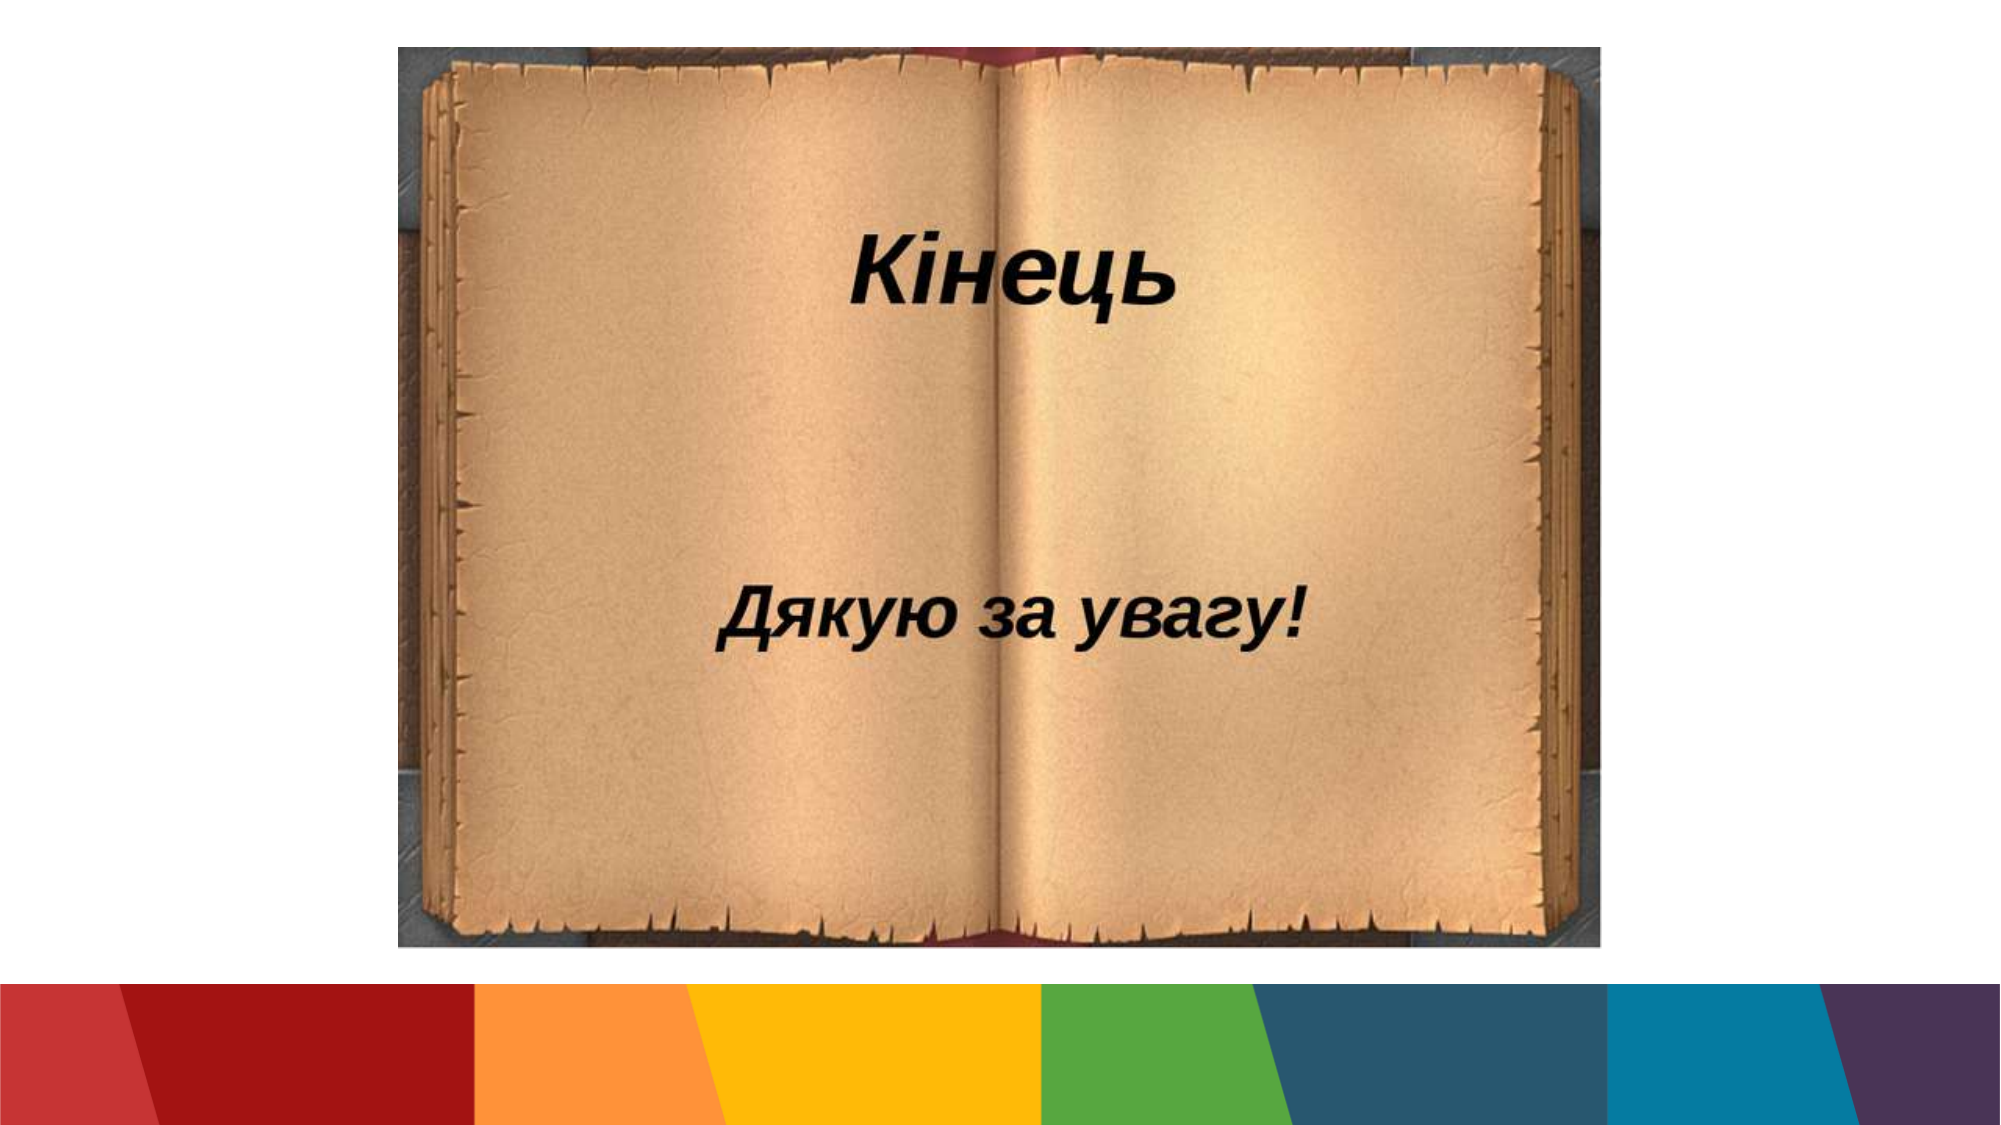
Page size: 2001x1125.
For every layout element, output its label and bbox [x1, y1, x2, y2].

picture [398, 47, 1602, 949]
picture [0, 984, 1608, 1125]
picture [1820, 984, 2000, 1125]
